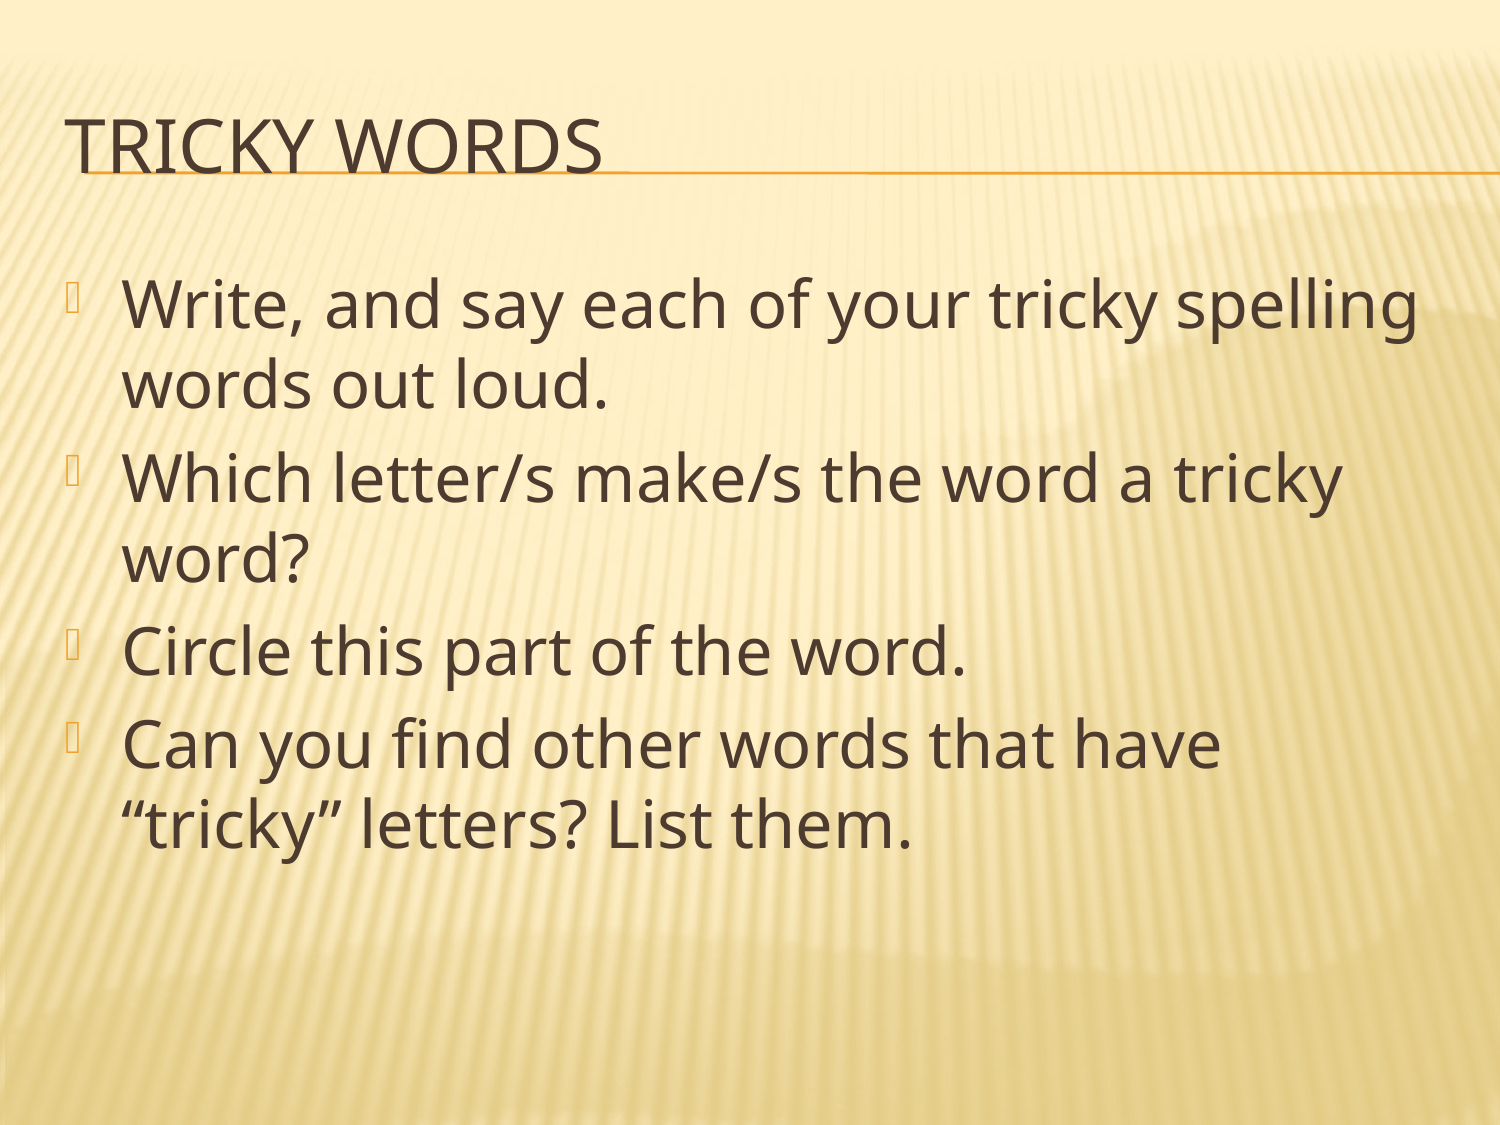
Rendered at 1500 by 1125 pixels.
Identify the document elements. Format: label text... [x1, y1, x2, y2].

list Write, and say each of your tricky spelling words out loud. Which letter/s make/s the word a tricky word? Circle this part of the word. Can you find other words that have “tricky” letters? List them. [50, 254, 1475, 998]
title Tricky words [50, 75, 1475, 213]
